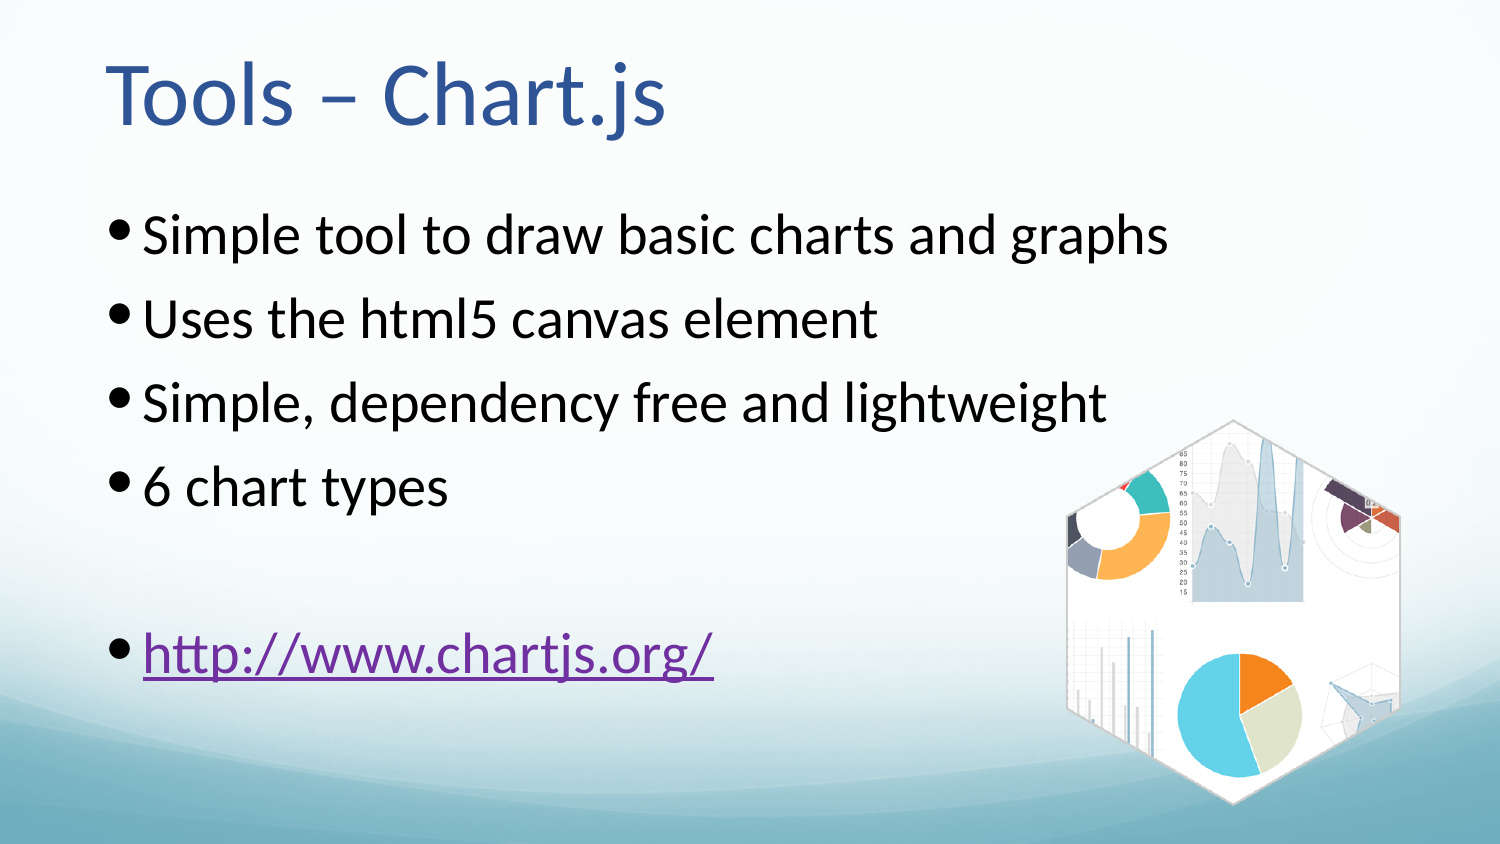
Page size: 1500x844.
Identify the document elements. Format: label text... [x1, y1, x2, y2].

title Tools – Chart.js [90, 13, 1410, 178]
list Simple tool to draw basic charts and graphs Uses the html5 canvas element Simple, dependency free and lightweight 6 chart types http://www.chartjs.org/ [90, 196, 1410, 732]
picture [0, 0, 1500, 844]
